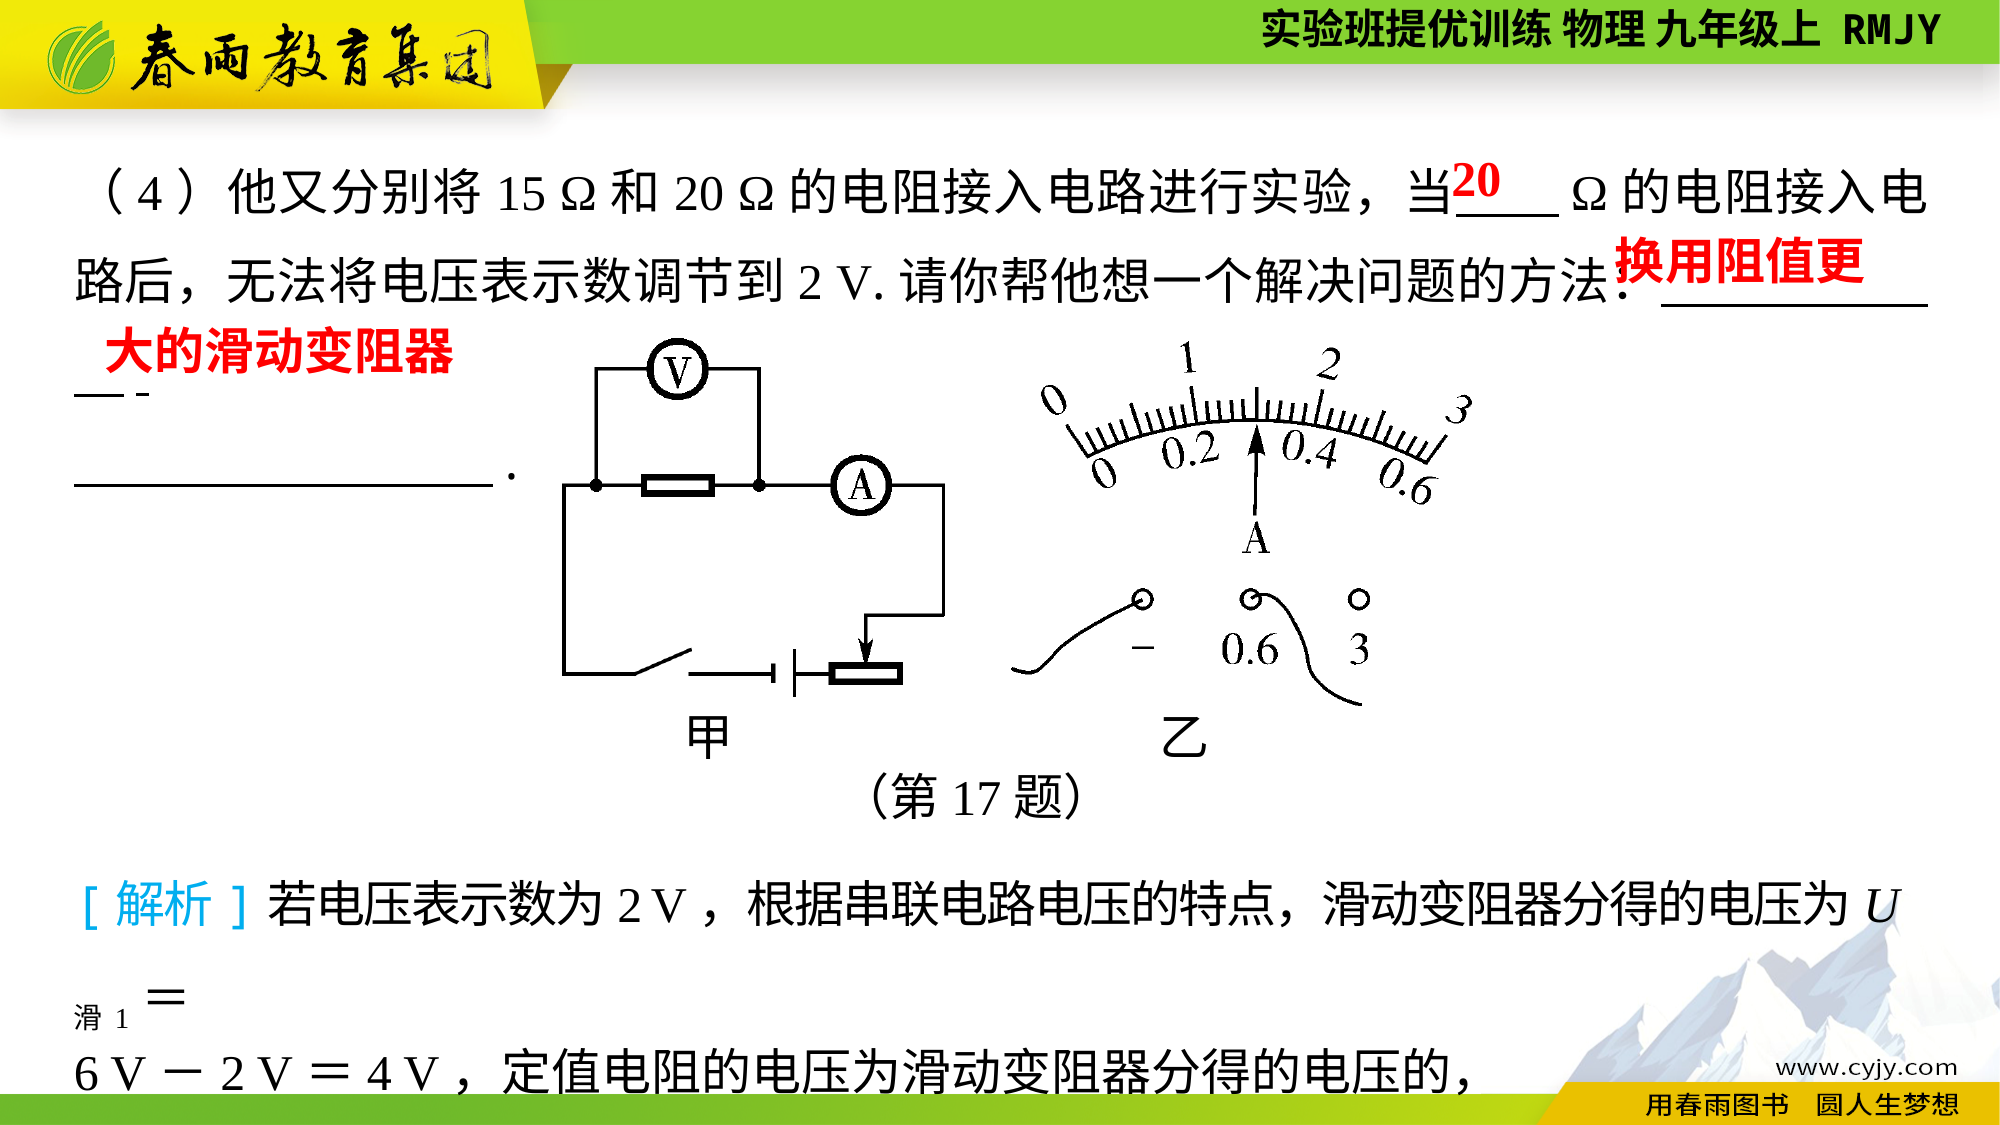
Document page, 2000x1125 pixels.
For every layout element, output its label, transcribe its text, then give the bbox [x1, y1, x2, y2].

text_box 20 [1436, 139, 1517, 215]
list （4）他又分别将15 Ω和20 Ω的电阻接入电路进行实验，当 Ω的电阻接入电路后，无法将电压表示数调节到2 V.请你帮他想一个解决问题的方法： , . [59, 122, 1944, 411]
text_box 大的滑动变阻器 [89, 312, 470, 388]
text_box 甲 乙 （第17题） [669, 698, 1284, 833]
picture [0, 0, 2000, 1125]
text_box 换用阻值更 [1600, 222, 1880, 298]
